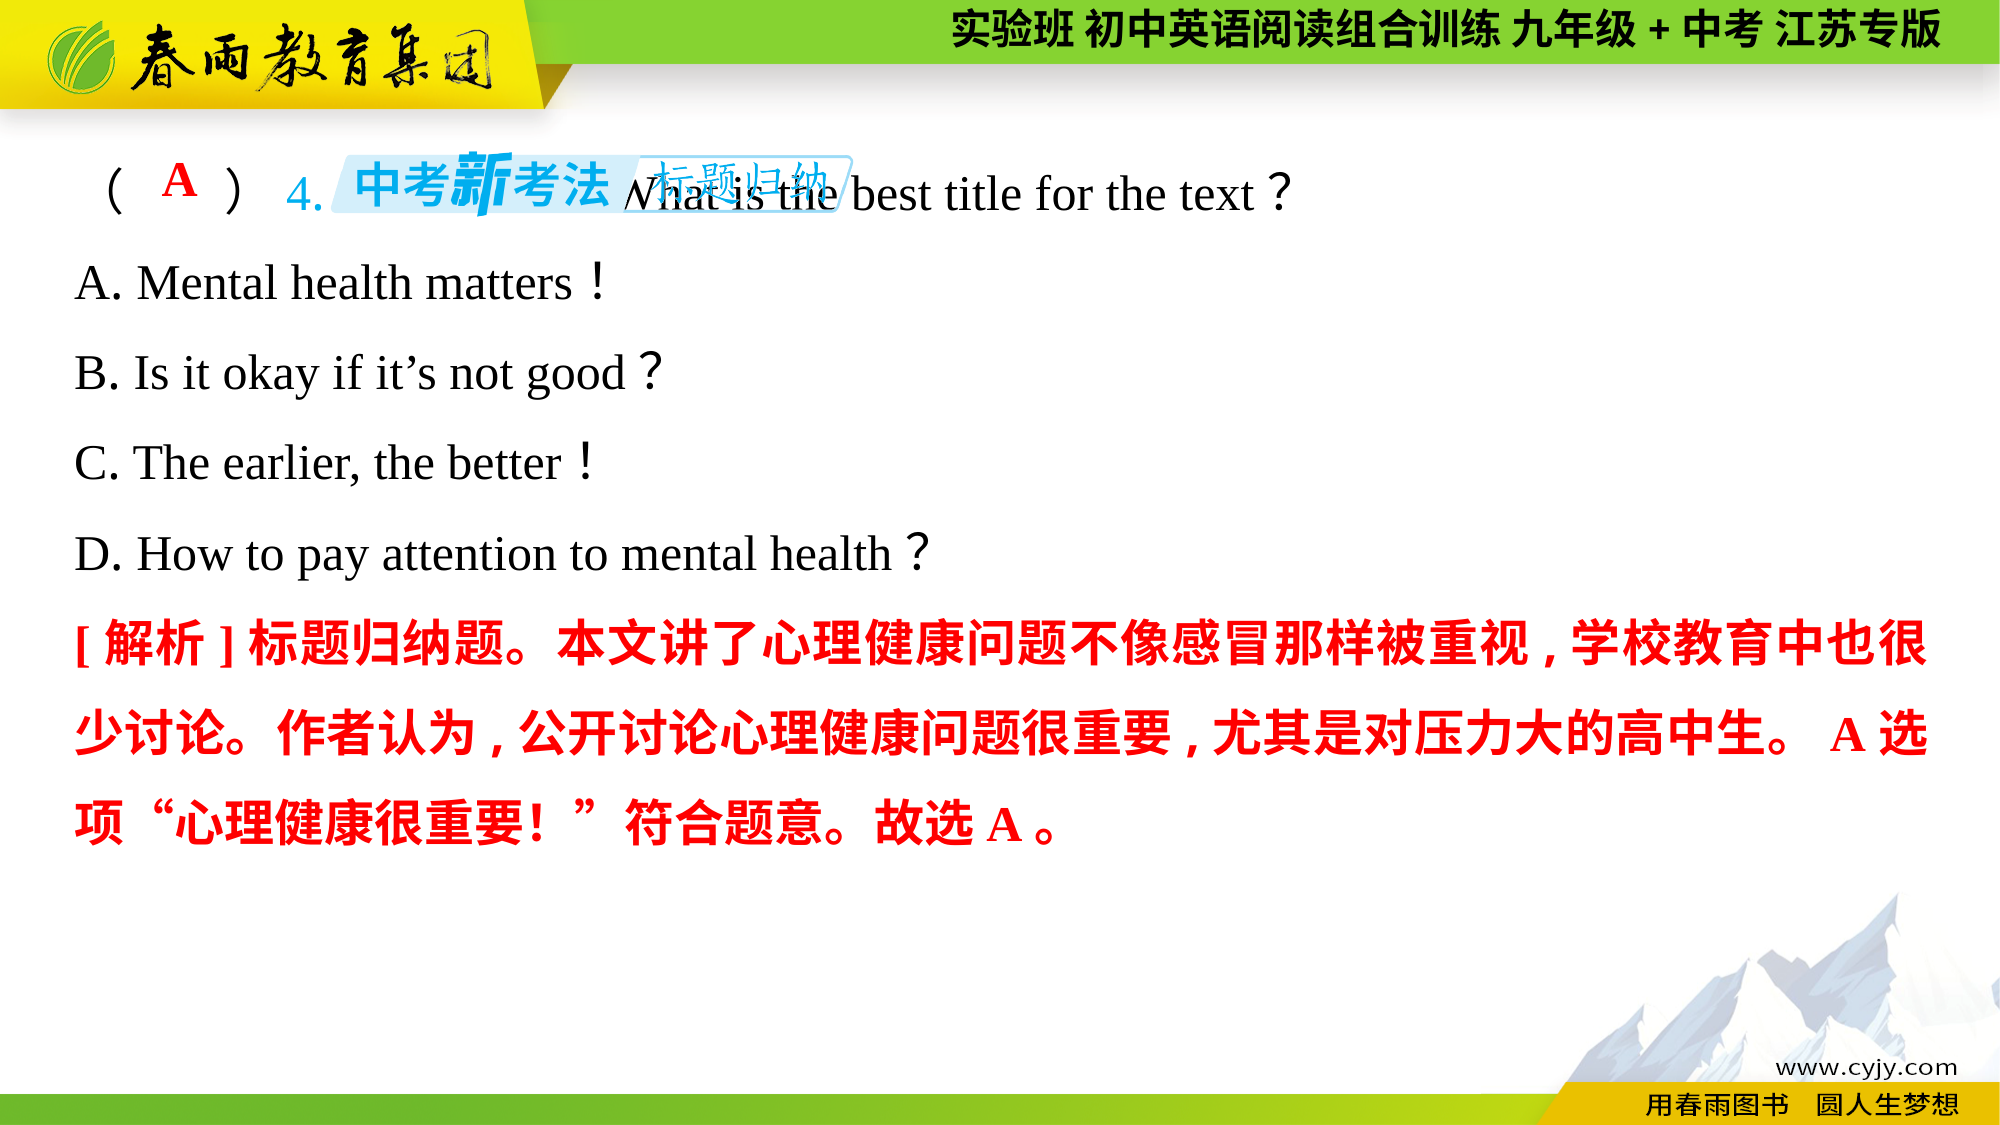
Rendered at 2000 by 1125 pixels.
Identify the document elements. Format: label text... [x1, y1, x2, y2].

picture [0, 0, 2000, 1125]
text_box A [146, 138, 213, 214]
list （ ）4. What is the best title for the text？ A. Mental health matters！ B. Is it okay if it’s not good？ C. The earlier, the better！ D. How to pay attention to mental health？ [59, 122, 1944, 574]
text_box [解析]标题归纳题。本文讲了心理健康问题不像感冒那样被重视,学校教育中也很少讨论。作者认为,公开讨论心理健康问题很重要,尤其是对压力大的高中生。A选项“心理健康很重要！”符合题意。故选A。 [59, 574, 1944, 860]
